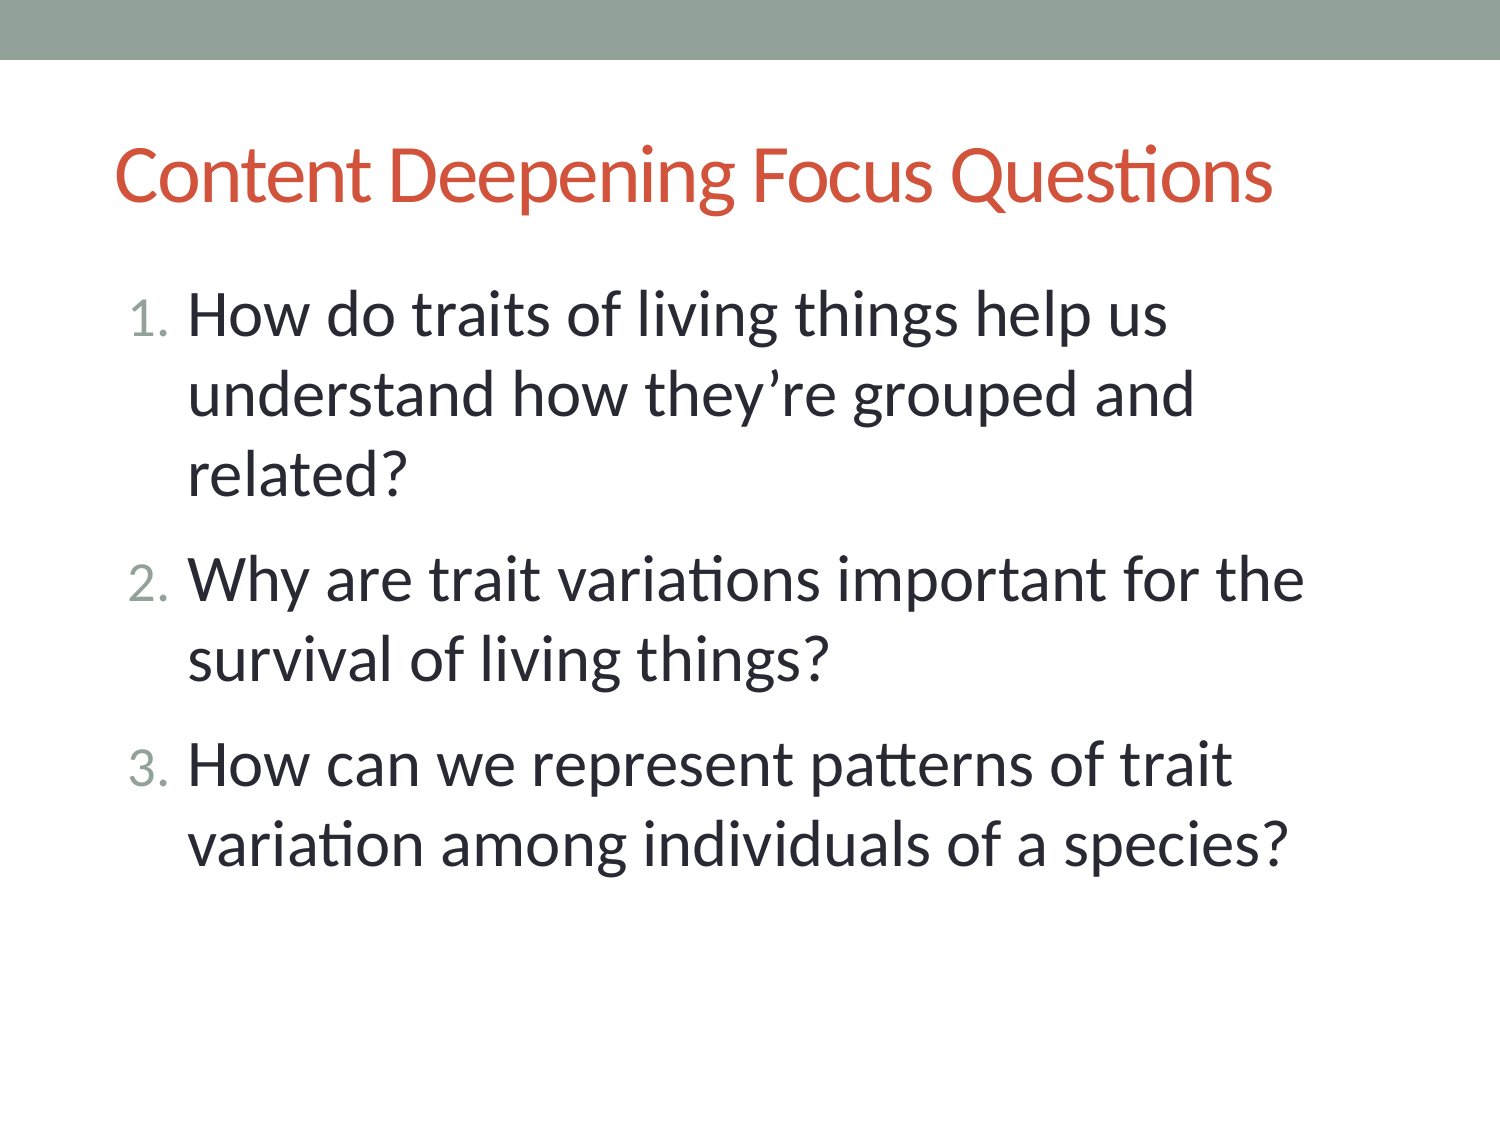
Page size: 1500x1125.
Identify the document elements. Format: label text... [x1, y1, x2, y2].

title Content Deepening Focus Questions [99, 87, 1450, 250]
list How do traits of living things help us understand how they’re grouped and related? Why are trait variations important for the survival of living things? How can we represent patterns of trait variation among individuals of a species? [112, 262, 1425, 1063]
